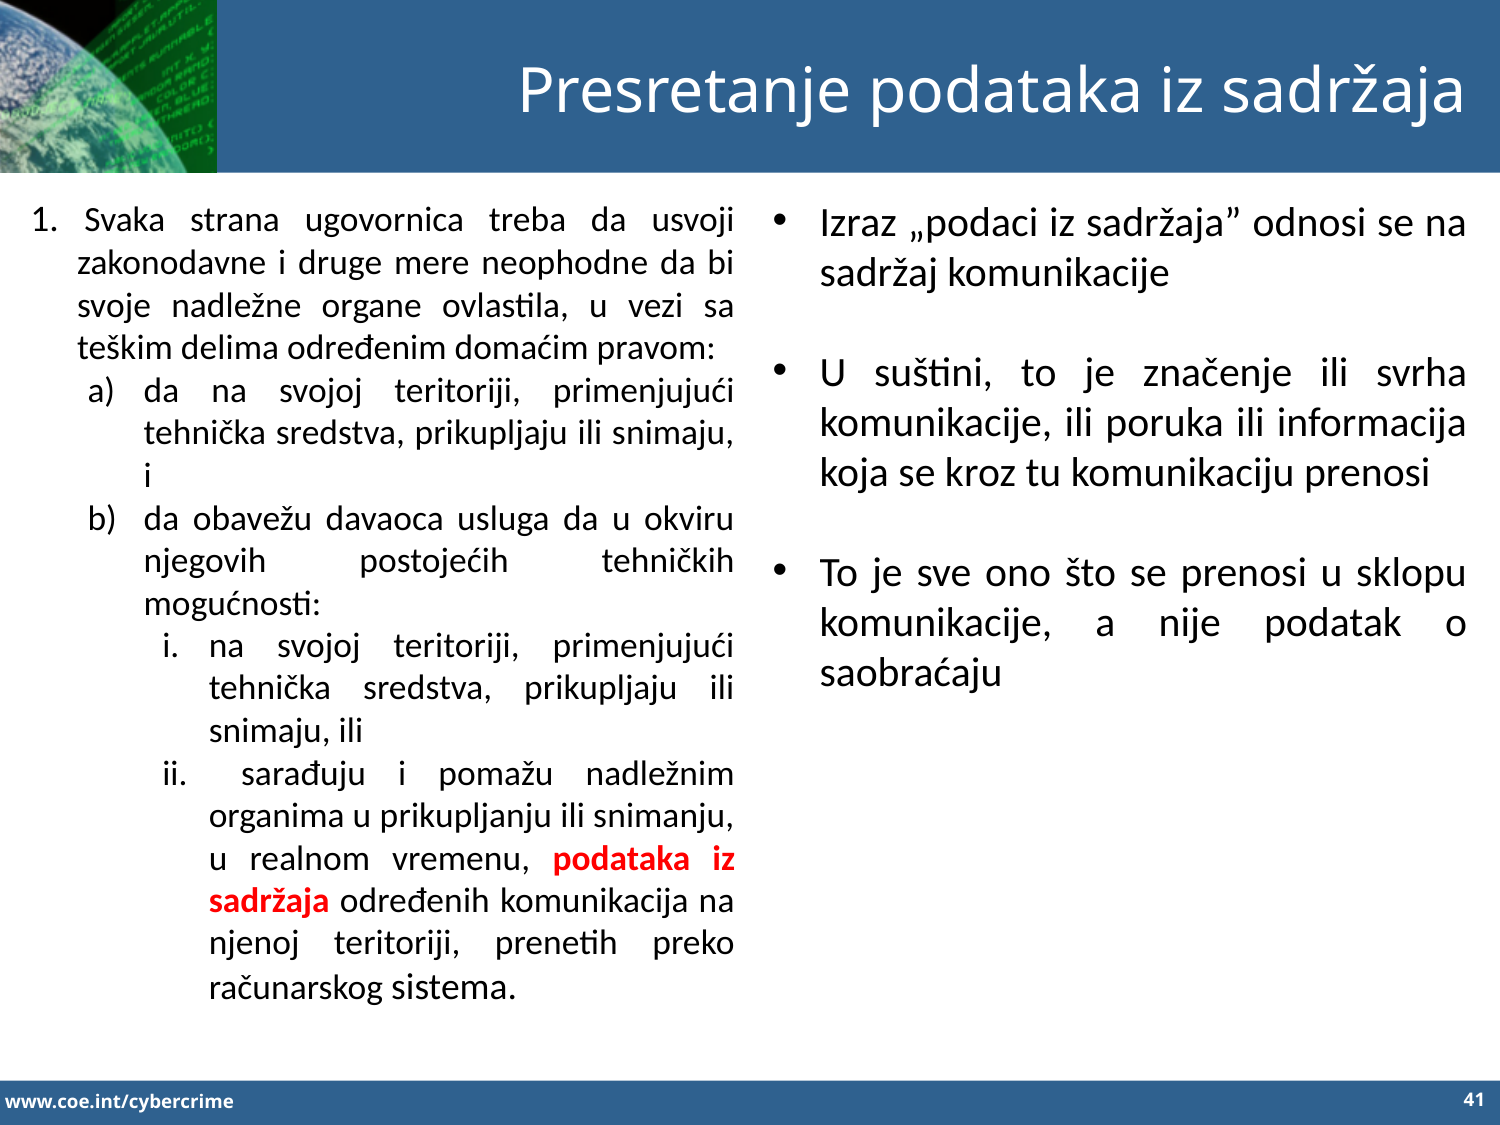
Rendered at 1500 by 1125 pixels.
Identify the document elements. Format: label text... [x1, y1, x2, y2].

text_box Presretanje podataka iz sadržaja [230, 42, 1483, 133]
text_box Izraz „podaci iz sadržaja” odnosi se na sadržaj komunikacije U suštini, to je značenje ili svrha komunikacije, ili poruka ili informacija koja se kroz tu komunikaciju prenosi To je sve ono što se prenosi u sklopu komunikacije, a nije podatak o saobraćaju [757, 186, 1483, 702]
picture [0, 0, 217, 173]
text_box 1. Svaka strana ugovornica treba da usvoji zakonodavne i druge mere neophodne da bi svoje nadležne organe ovlastila, u vezi sa teškim delima određenim domaćim pravom: da na svojoj teritoriji, primenjujući tehnička sredstva, prikupljaju ili snimaju, i da obavežu davaoca usluga da u okviru njegovih postojećih tehničkih mogućnosti: na svojoj teritoriji, primenjujući tehnička sredstva, prikupljaju ili snimaju, ili sarađuju i pomažu nadležnim organima u prikupljanju ili snimanju, u realnom vremenu, podataka iz sadržaja određenih komunikacija na njenoj teritoriji, prenetih preko računarskog sistema. [15, 186, 750, 1015]
